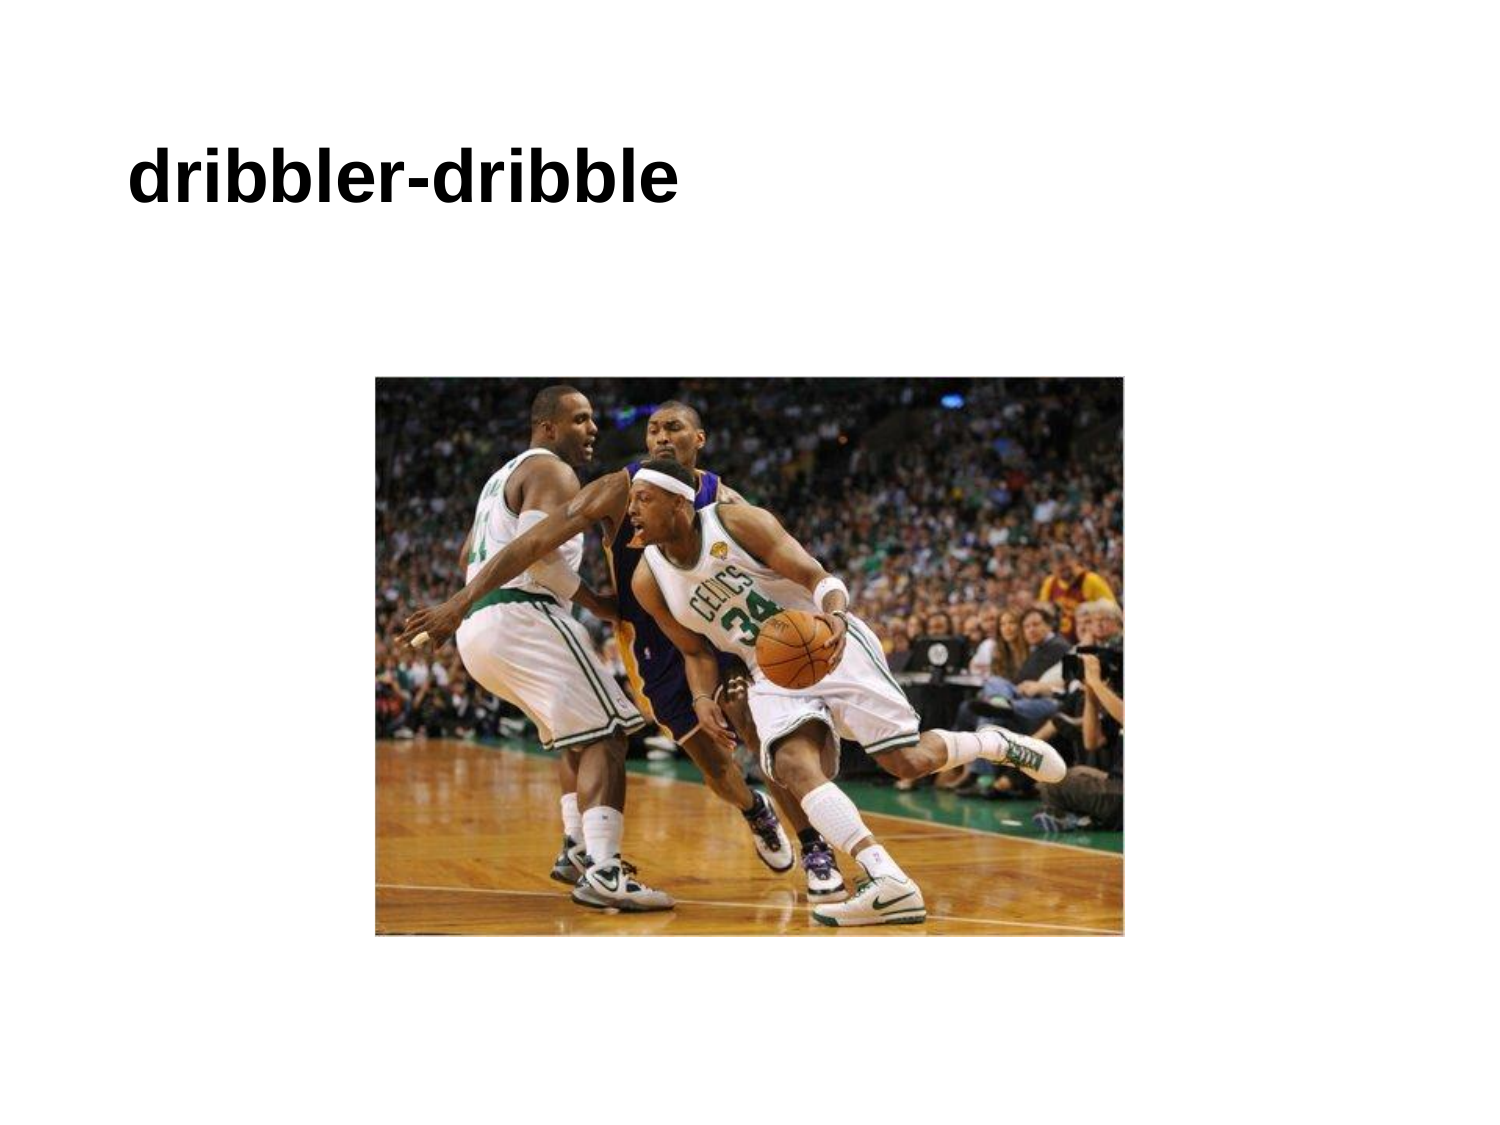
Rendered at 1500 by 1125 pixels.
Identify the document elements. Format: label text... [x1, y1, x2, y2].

text_box [374, 376, 1125, 937]
title dribbler-dribble [75, 14, 1425, 233]
